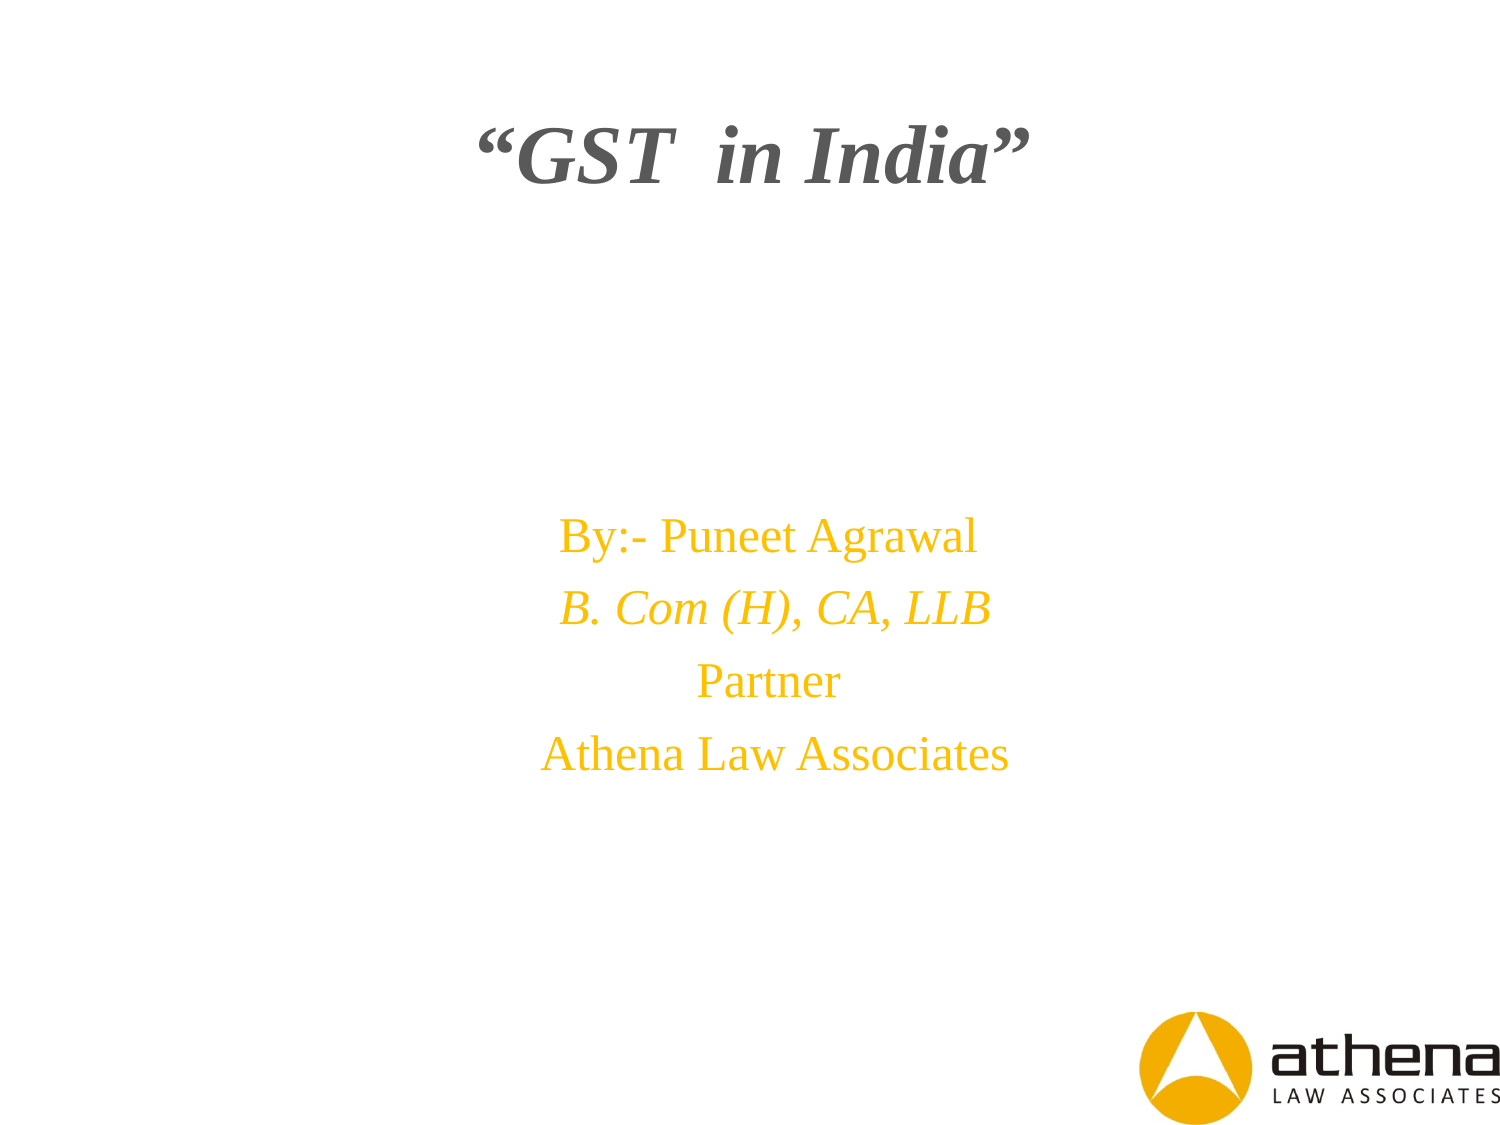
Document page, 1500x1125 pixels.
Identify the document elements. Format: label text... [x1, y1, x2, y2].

title “GST in India” [112, 37, 1375, 263]
subtitle By:- Puneet Agrawal B. Com (H), CA, LLB Partner Athena Law Associates [137, 350, 1413, 925]
picture [1139, 1012, 1500, 1125]
